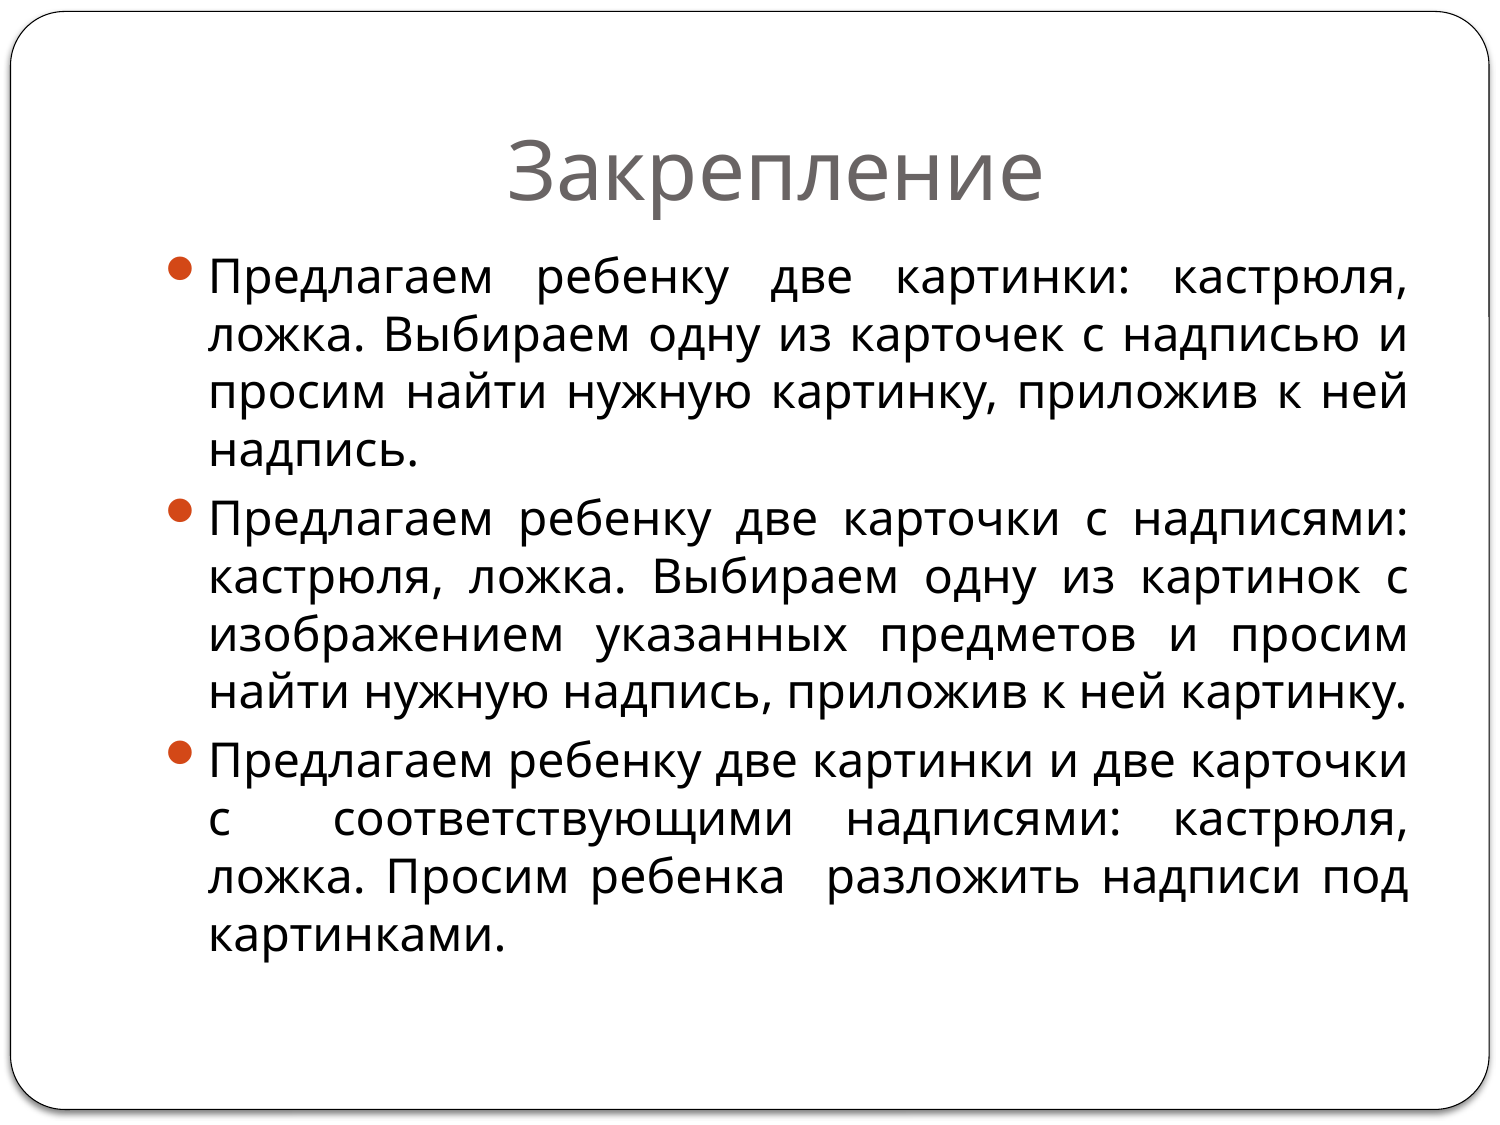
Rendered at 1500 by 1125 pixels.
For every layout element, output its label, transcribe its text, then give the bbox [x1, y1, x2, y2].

list Предлагаем ребенку две картинки: кастрюля, ложка. Выбираем одну из карточек с надписью и просим найти нужную картинку, приложив к ней надпись. Предлагаем ребенку две карточки с надписями: кастрюля, ложка. Выбираем одну из картинок с изображением указанных предметов и просим найти нужную надпись, приложив к ней картинку. Предлагаем ребенку две картинки и две карточки с соответствующими надписями: кастрюля, ложка. Просим ребенка разложить надписи под картинками. [150, 237, 1425, 988]
title Закрепление [150, 45, 1425, 233]
